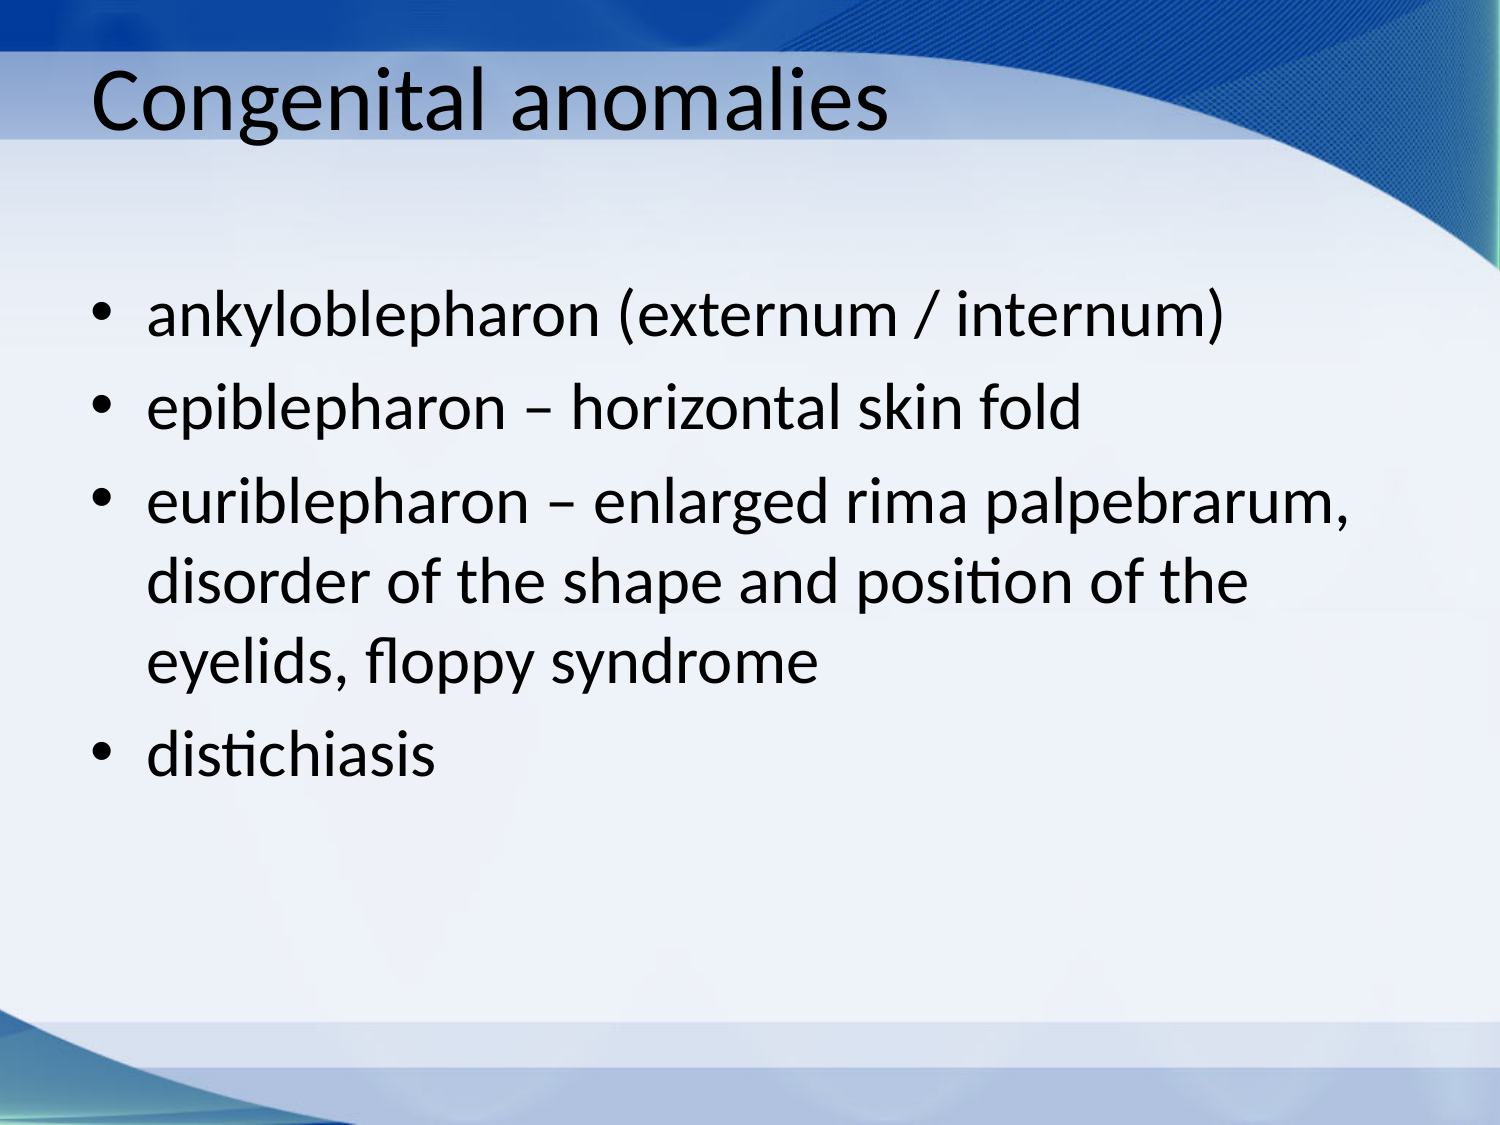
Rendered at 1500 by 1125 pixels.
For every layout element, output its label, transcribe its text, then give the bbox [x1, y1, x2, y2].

list ankyloblepharon (externum / internum) epiblepharon – horizontal skin fold euriblepharon – enlarged rima palpebrarum, disorder of the shape and position of the eyelids, floppy syndrome distichiasis [75, 262, 1425, 1005]
title Congenital anomalies [76, 0, 1427, 188]
picture [0, 0, 1500, 1125]
